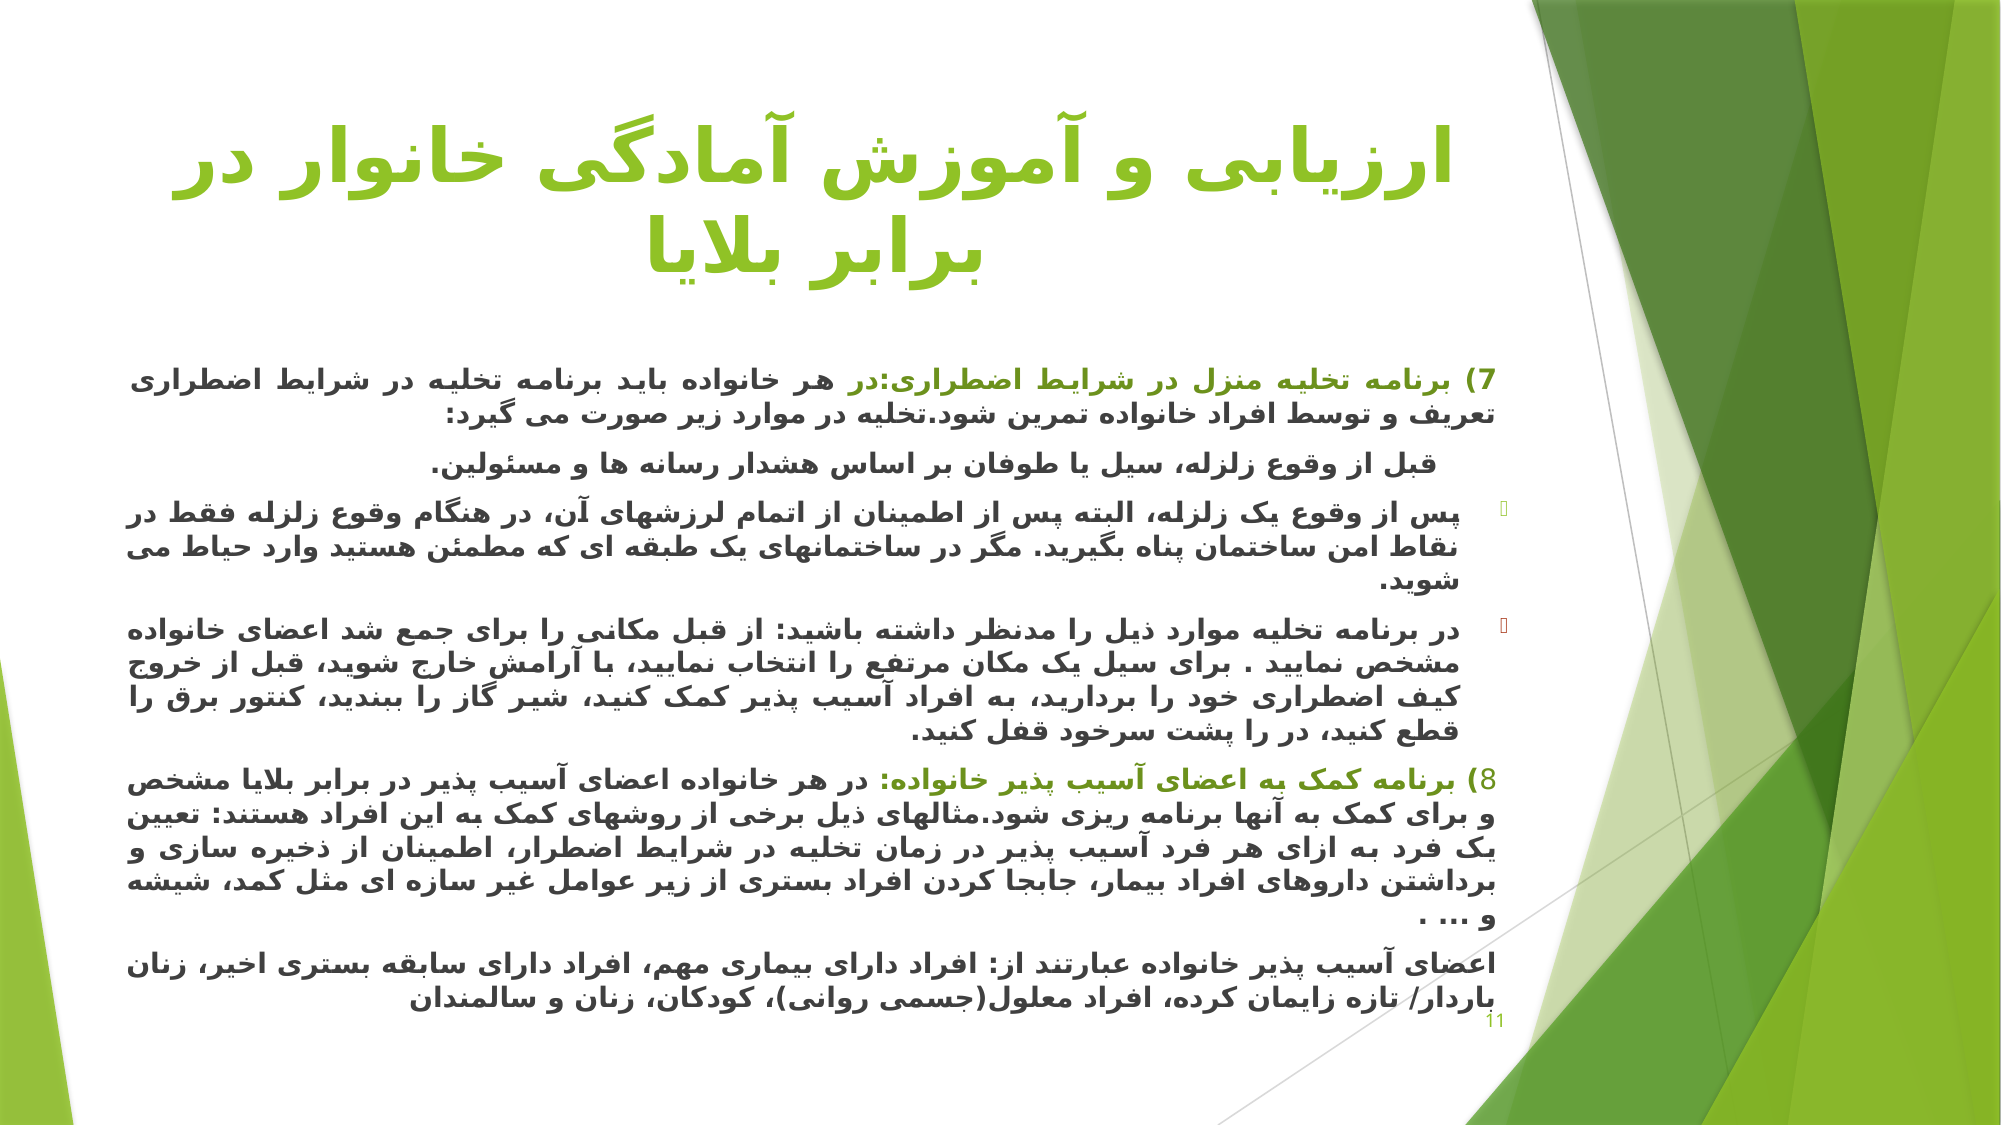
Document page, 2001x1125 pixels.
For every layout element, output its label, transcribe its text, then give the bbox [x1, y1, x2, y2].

slide_number 11 [1409, 991, 1522, 1051]
list 7) برنامه تخلیه منزل در شرایط اضطراری:در هر خانواده باید برنامه تخلیه در شرایط اضطراری تعریف و توسط افراد خانواده تمرین شود.تخلیه در موارد زیر صورت می گیرد: قبل از وقوع زلزله، سیل یا طوفان بر اساس هشدار رسانه ها و مسئولین. پس از وقوع یک زلزله، البته پس از اطمینان از اتمام لرزشهای آن، در هنگام وقوع زلزله فقط در نقاط امن ساختمان پناه بگیرید. مگر در ساختمانهای یک طبقه ای که مطمئن هستید وارد حیاط می شوید. در برنامه تخلیه موارد ذیل را مدنظر داشته باشید: از قبل مکانی را برای جمع شد اعضای خانواده مشخص نمایید . برای سیل یک مکان مرتفع را انتخاب نمایید، با آرامش خارج شوید، قبل از خروج کیف اضطراری خود را بردارید، به افراد آسیب پذیر کمک کنید، شیر گاز را ببندید، کنتور برق را قطع کنید، در را پشت سرخود قفل کنید. 8) برنامه کمک به اعضای آسیب پذیر خانواده: در هر خانواده اعضای آسیب پذیر در برابر بلایا مشخص و برای کمک به آنها برنامه ریزی شود.مثالهای ذیل برخی از روشهای کمک به این افراد هستند: تعیین یک فرد به ازای هر فرد آسیب پذیر در زمان تخلیه در شرایط اضطرار، اطمینان از ذخیره سازی و برداشتن داروهای افراد بیمار، جابجا کردن افراد بستری از زیر عوامل غیر سازه ای مثل کمد، شیشه و ... . اعضای آسیب پذیر خانواده عبارتند از: افراد دارای بیماری مهم، افراد دارای سابقه بستری اخیر، زنان باردار/ تازه زایمان کرده، افراد معلول(جسمی روانی)، کودکان، زنان و سالمندان [111, 354, 1522, 1023]
title ارزیابی و آموزش آمادگی خانوار در برابر بلایا [111, 99, 1522, 317]
